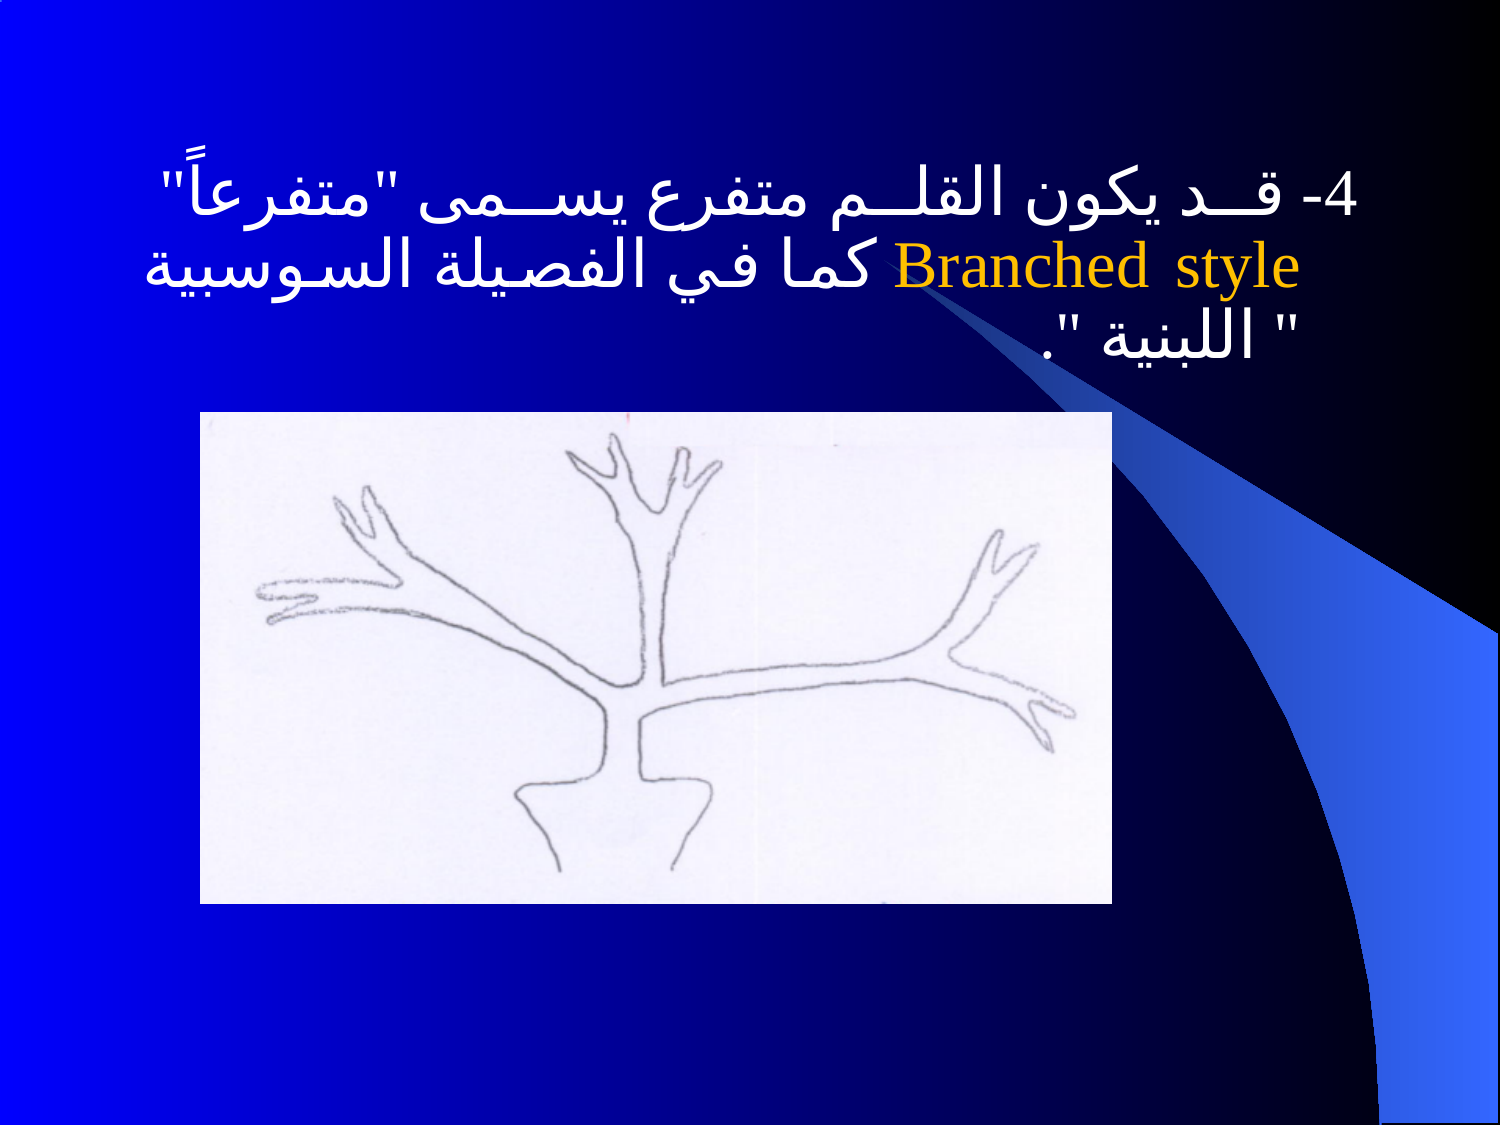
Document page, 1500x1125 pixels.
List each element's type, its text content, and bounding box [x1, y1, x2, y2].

list 4- قد يكون القلم متفرع يسمى "متفرعاً" Branched style كما في الفصيلة السوسبية " اللبنية ". [112, 149, 1388, 363]
picture [199, 412, 1112, 904]
